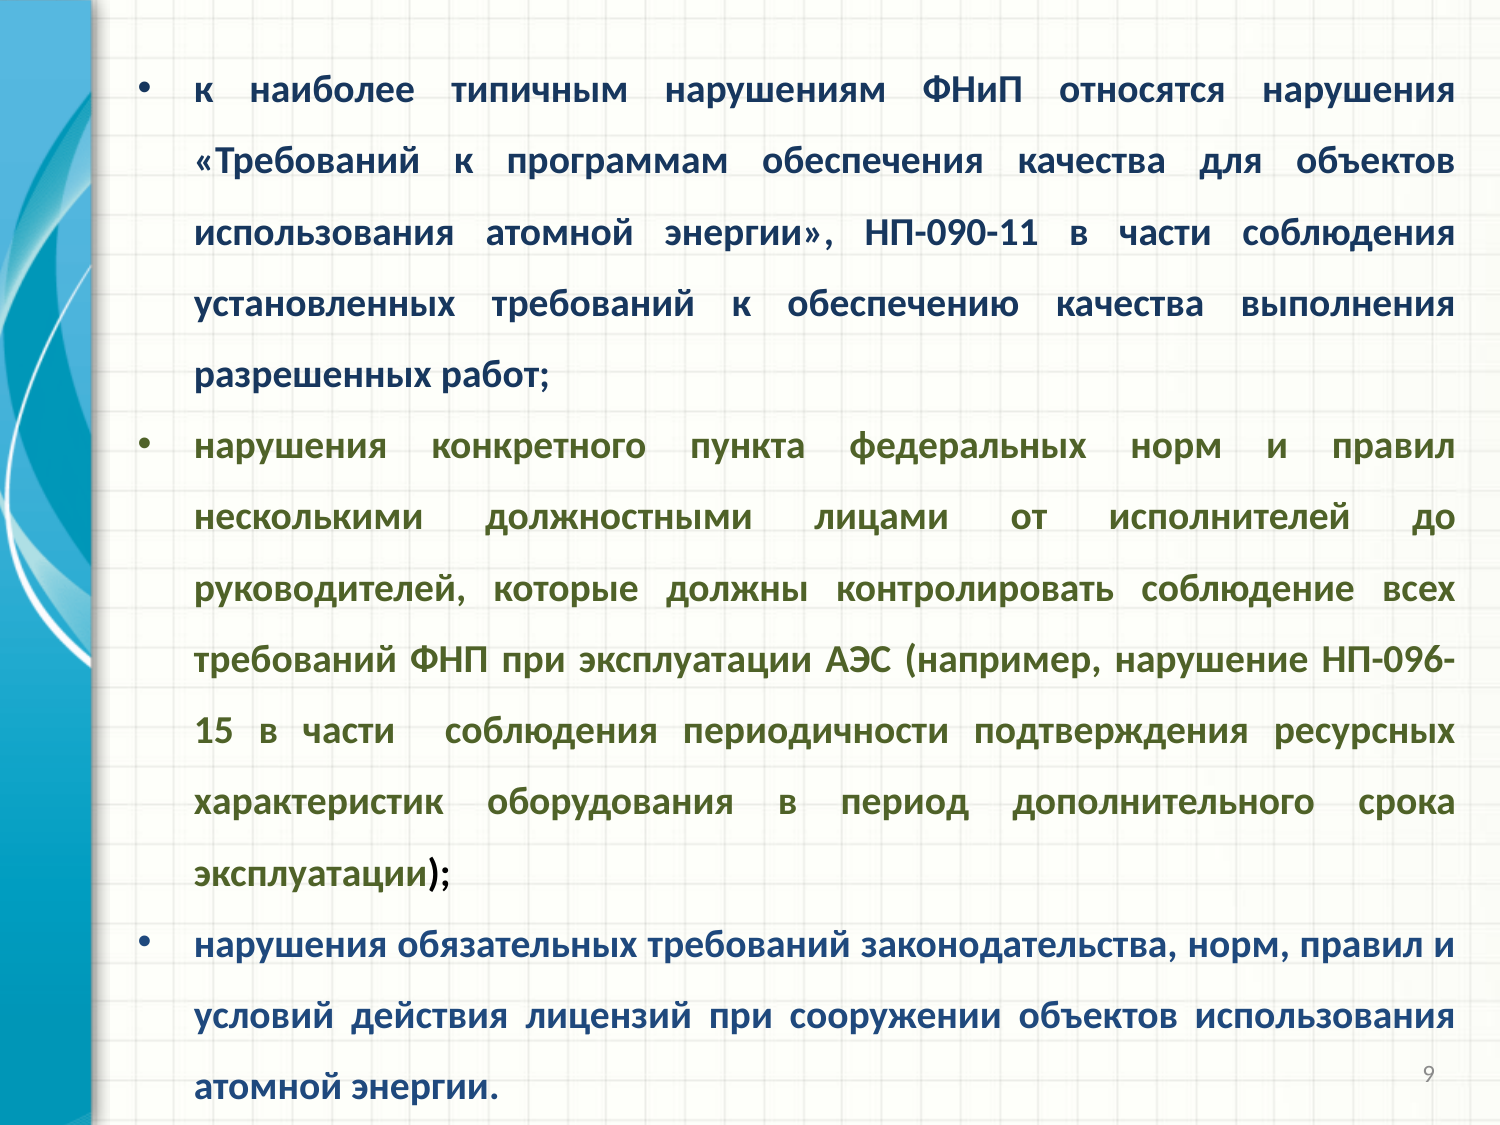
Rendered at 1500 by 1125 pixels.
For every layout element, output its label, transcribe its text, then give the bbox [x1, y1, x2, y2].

text_box к наиболее типичным нарушениям ФНиП относятся нарушения «Требований к программам обеспечения качества для объектов использования атомной энергии», НП-090-11 в части соблюдения установленных требований к обеспечению качества выполнения разрешенных работ; нарушения конкретного пункта федеральных норм и правил несколькими должностными лицами от исполнителей до руководителей, которые должны контролировать соблюдение всех требований ФНП при эксплуатации АЭС (например, нарушение НП-096-15 в части соблюдения периодичности подтверждения ресурсных характеристик оборудования в период дополнительного срока эксплуатации); нарушения обязательных требований законодательства, норм, правил и условий действия лицензий при сооружении объектов использования атомной энергии. [122, 31, 1472, 1115]
picture [0, 0, 1500, 1125]
